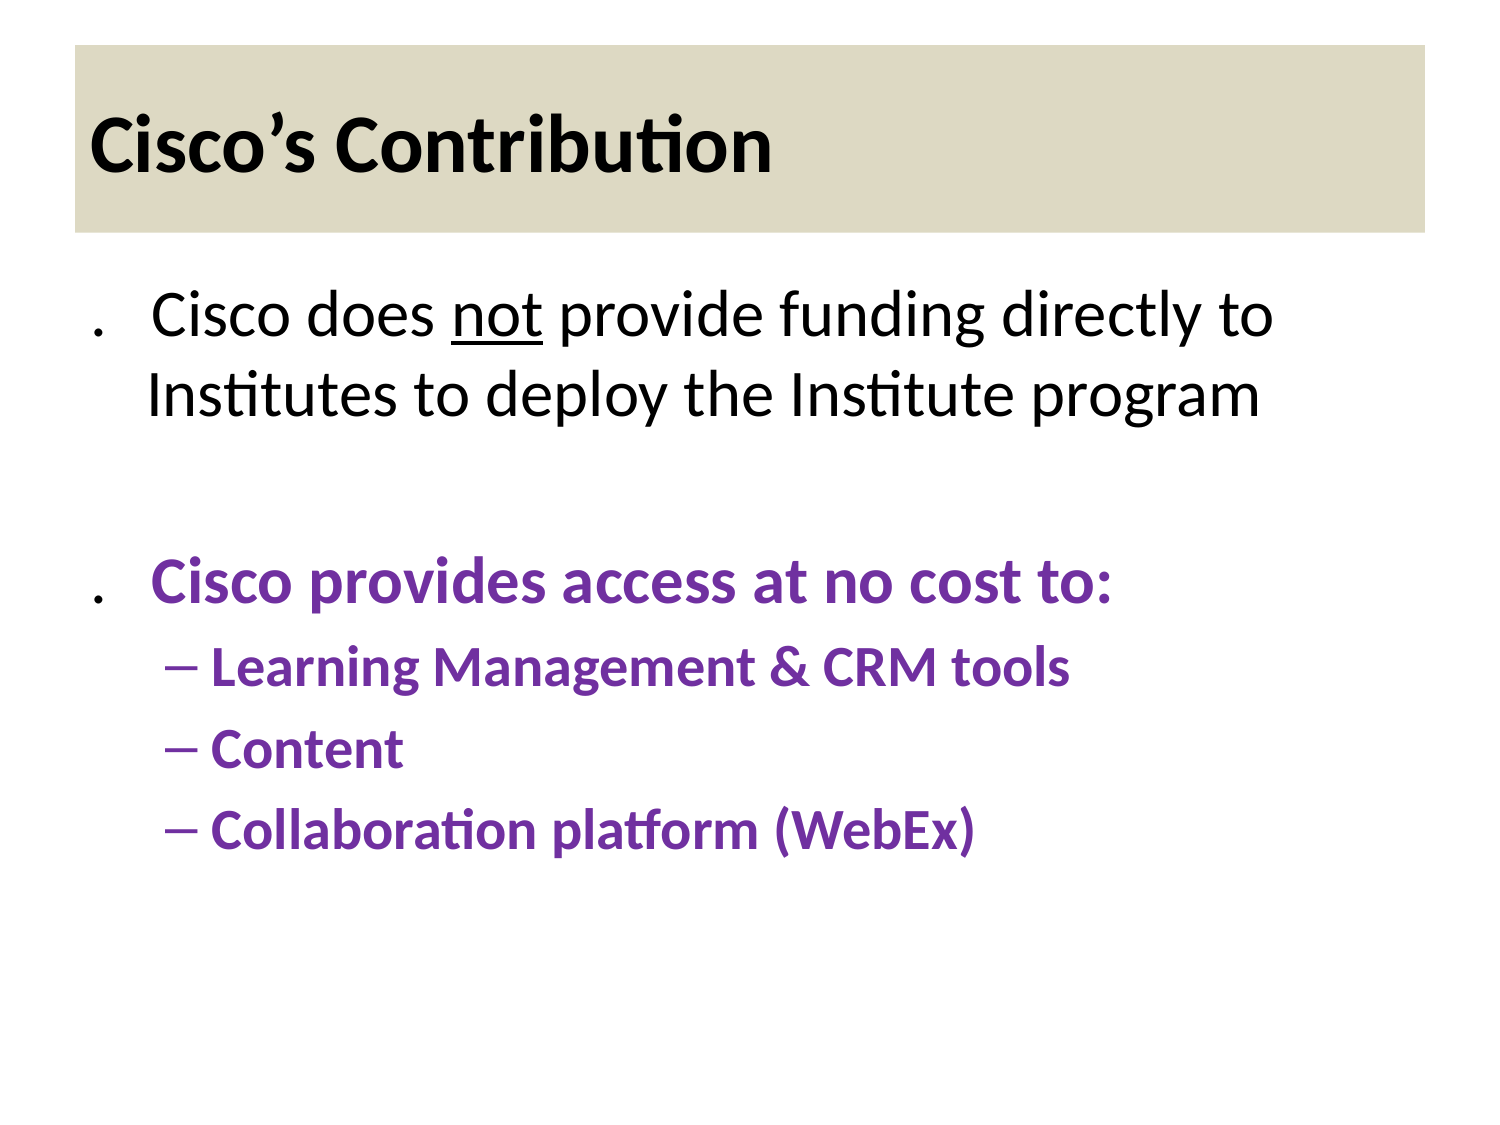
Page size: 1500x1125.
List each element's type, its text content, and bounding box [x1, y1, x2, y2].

list . Cisco does not provide funding directly to Institutes to deploy the Institute program . Cisco provides access at no cost to: Learning Management & CRM tools Content Collaboration platform (WebEx) [74, 262, 1426, 1006]
title Cisco’s Contribution [74, 44, 1426, 233]
